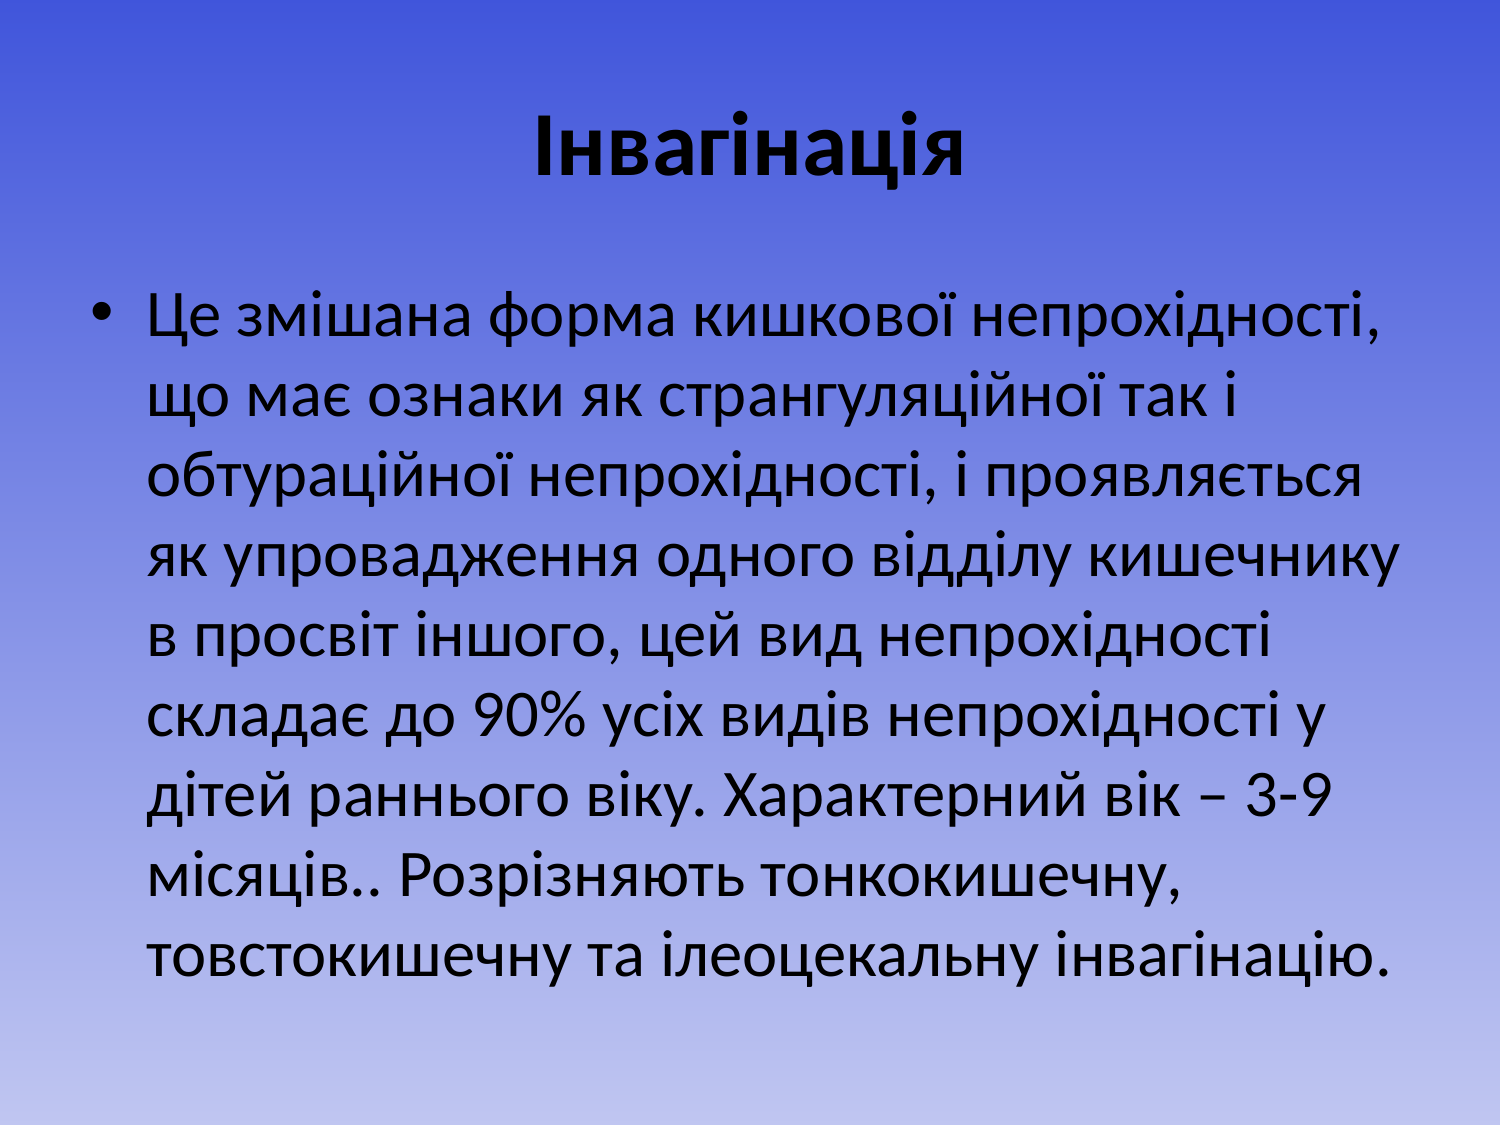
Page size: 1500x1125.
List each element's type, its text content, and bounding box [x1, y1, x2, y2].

list Це змішана форма кишкової непрохідності, що має ознаки як странгуляційної так і обтураційної непрохідності, і проявляється як упровадження одного відділу кишечнику в просвіт іншого, цей вид непрохідності складає до 90% усіх видів непрохідності у дітей раннього віку. Характерний вік – 3-9 місяців.. Розрізняють тонкокишечну, товстокишечну та ілеоцекальну інвагінацію. [75, 262, 1425, 1005]
title Інвагінація [75, 45, 1425, 233]
